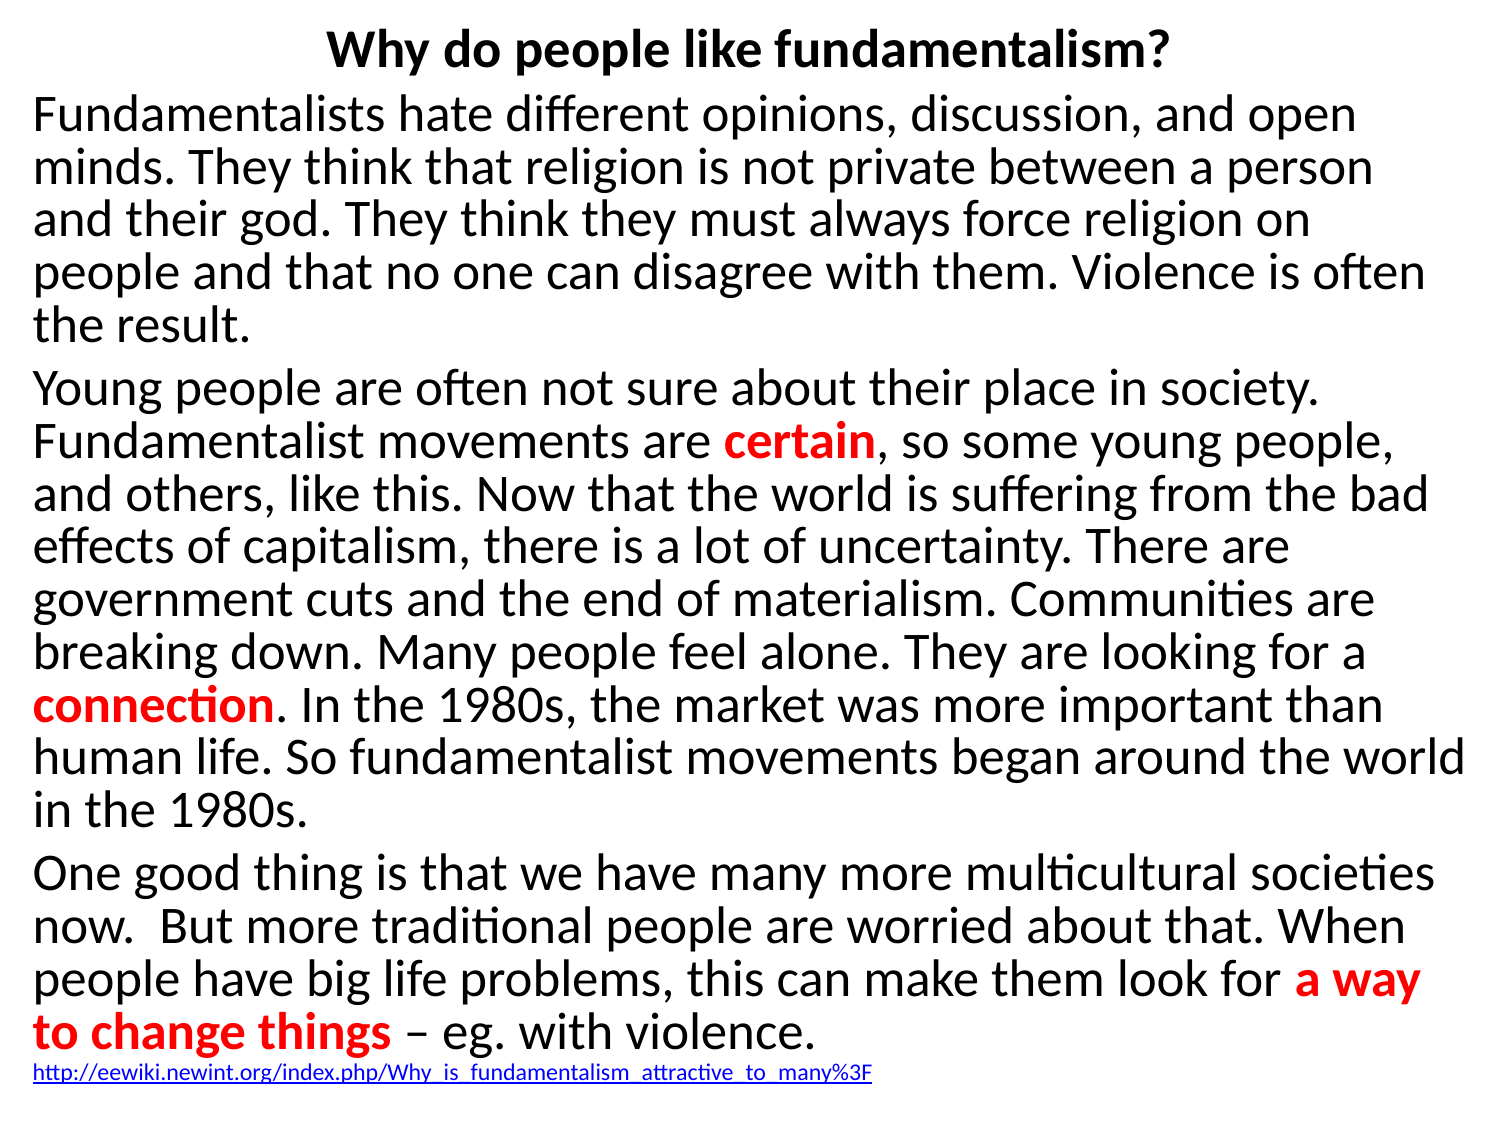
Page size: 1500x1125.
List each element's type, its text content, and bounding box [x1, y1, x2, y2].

list Why do people like fundamentalism? Fundamentalists hate different opinions, discussion, and open minds. They think that religion is not private between a person and their god. They think they must always force religion on people and that no one can disagree with them. Violence is often the result. Young people are often not sure about their place in society. Fundamentalist movements are certain, so some young people, and others, like this. Now that the world is suffering from the bad effects of capitalism, there is a lot of uncertainty. There are government cuts and the end of materialism. Communities are breaking down. Many people feel alone. They are looking for a connection. In the 1980s, the market was more important than human life. So fundamentalist movements began around the world in the 1980s. One good thing is that we have many more multicultural societies now. But more traditional people are worried about that. When people have big life problems, this can make them look for a way to change things – eg. with violence. http://eewiki.newint.org/index.php/Why_is_fundamentalism_attractive_to_many%3F [17, 19, 1483, 1106]
